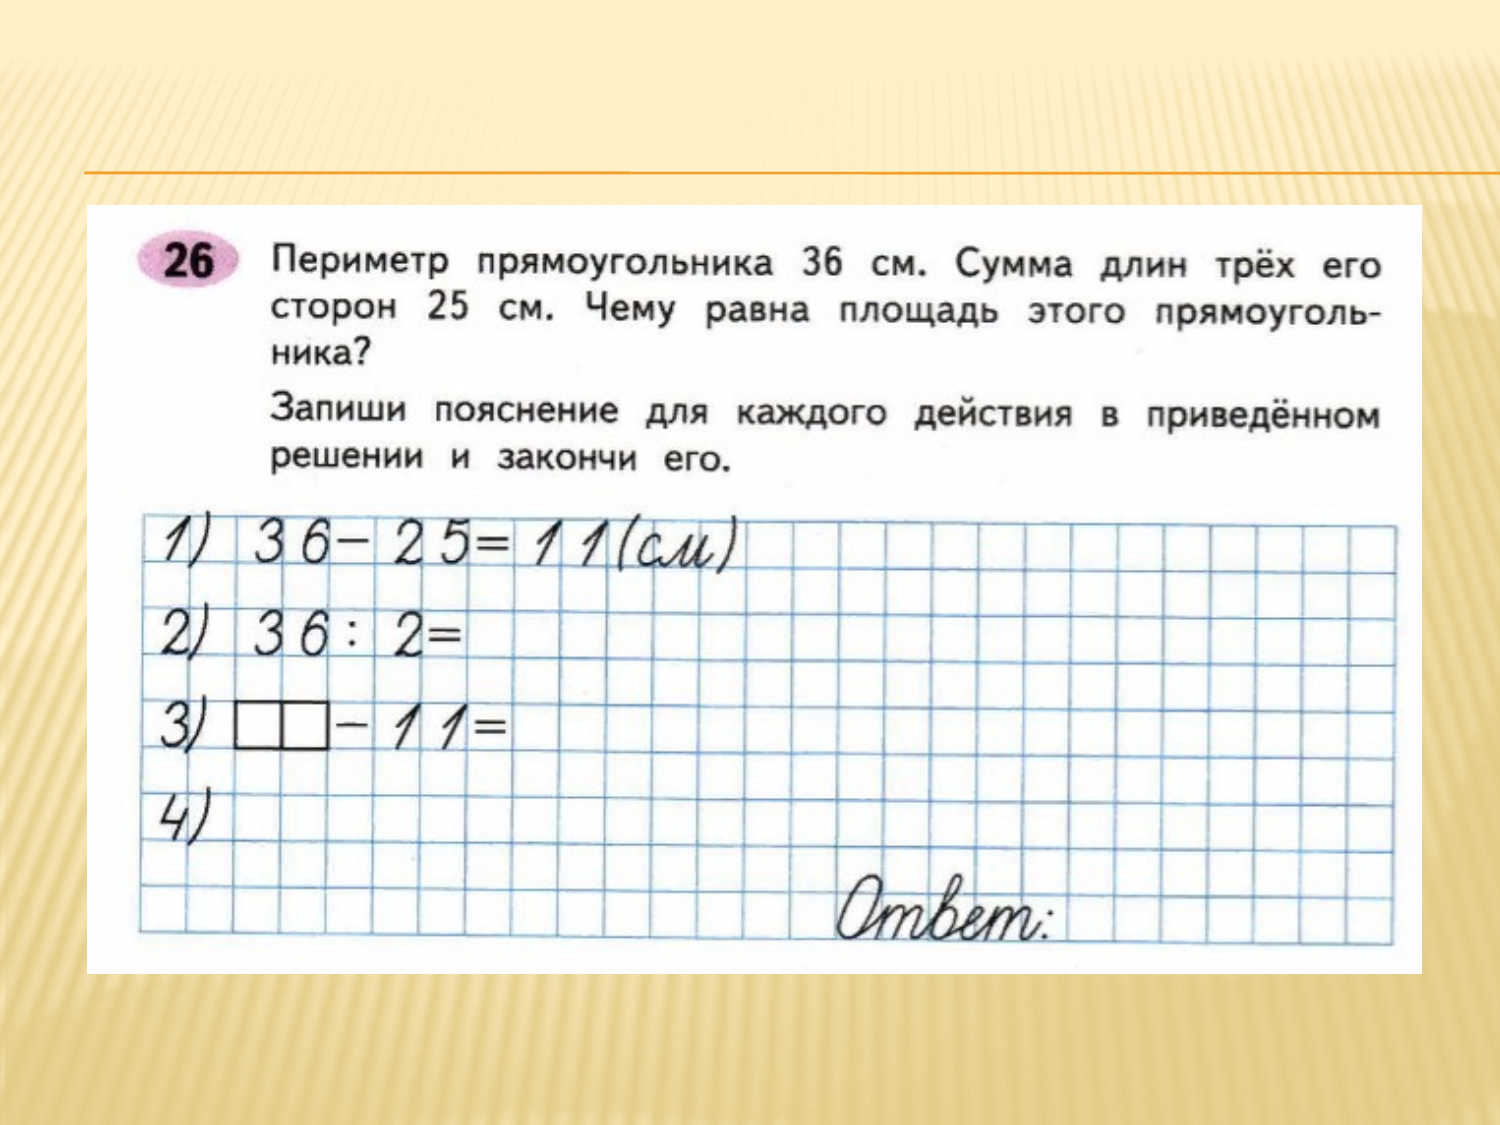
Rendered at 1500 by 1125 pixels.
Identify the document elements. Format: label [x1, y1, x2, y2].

picture [87, 205, 1422, 975]
